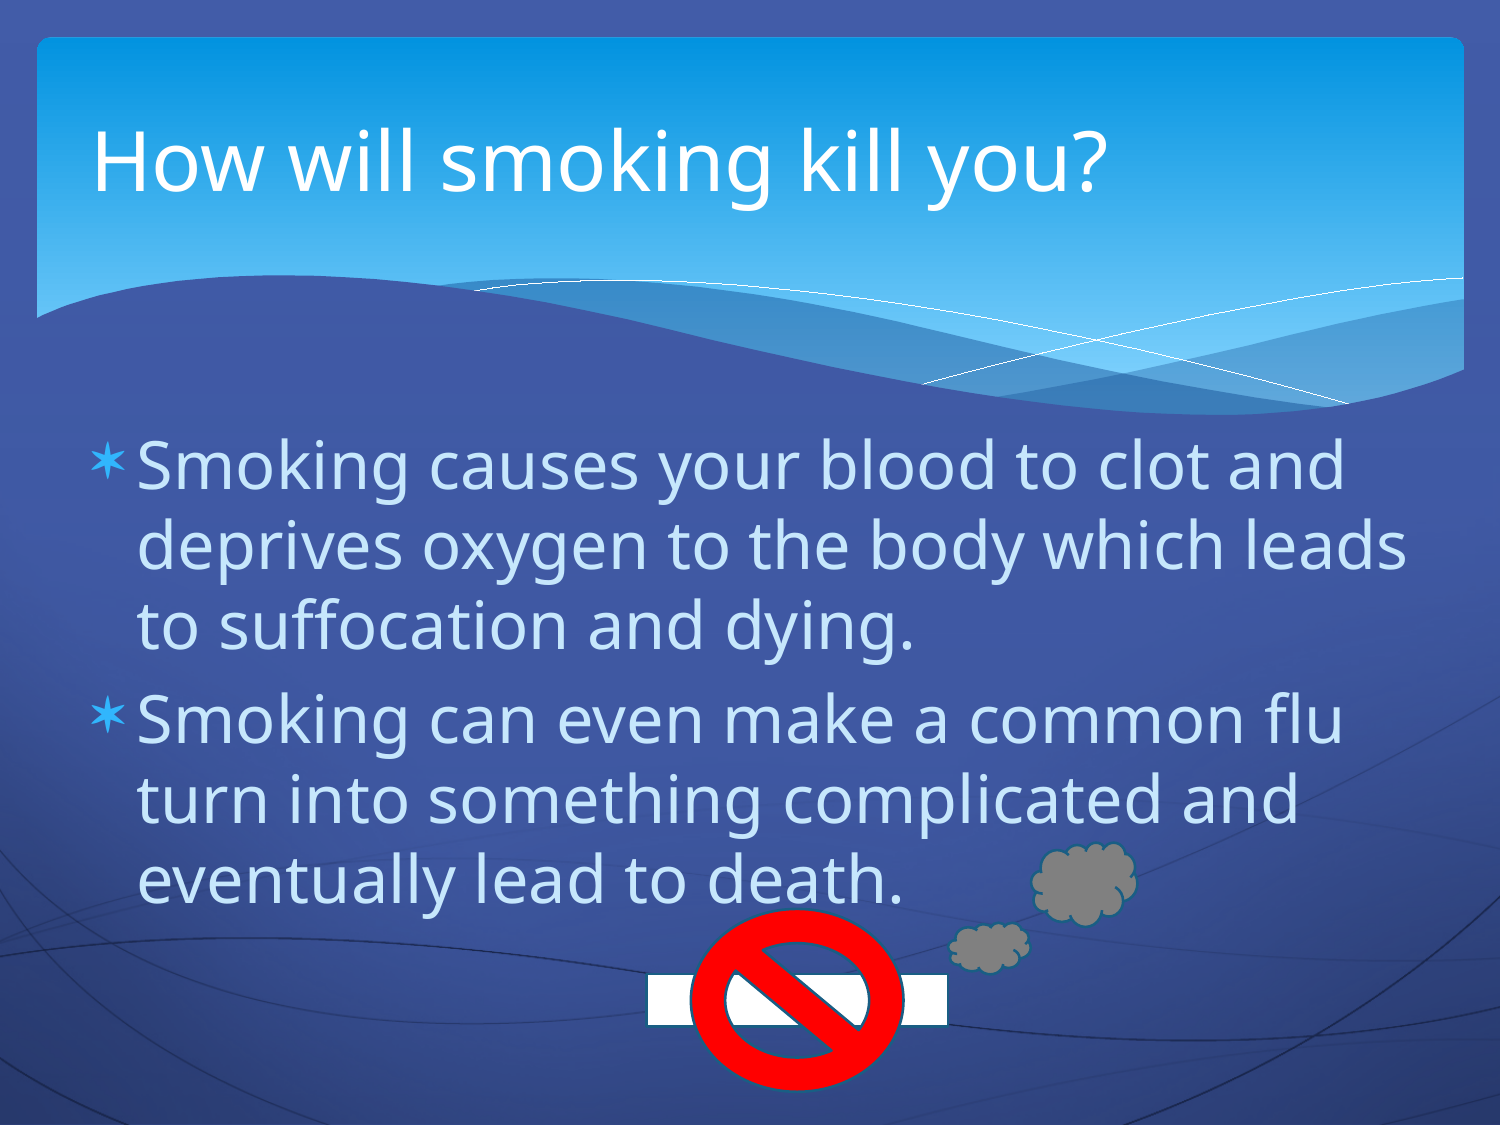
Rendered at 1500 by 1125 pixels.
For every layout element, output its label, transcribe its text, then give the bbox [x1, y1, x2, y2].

text_box [794, 973, 867, 1027]
title How will smoking kill you? [75, 55, 1425, 261]
text_box [689, 907, 905, 1094]
text_box [727, 974, 801, 1028]
text_box [901, 973, 949, 1028]
list Smoking causes your blood to clot and deprives oxygen to the body which leads to suffocation and dying. Smoking can even make a common flu turn into something complicated and eventually lead to death. [76, 415, 1447, 982]
text_box [645, 973, 694, 1028]
text_box [1029, 841, 1139, 929]
text_box [946, 921, 1033, 976]
